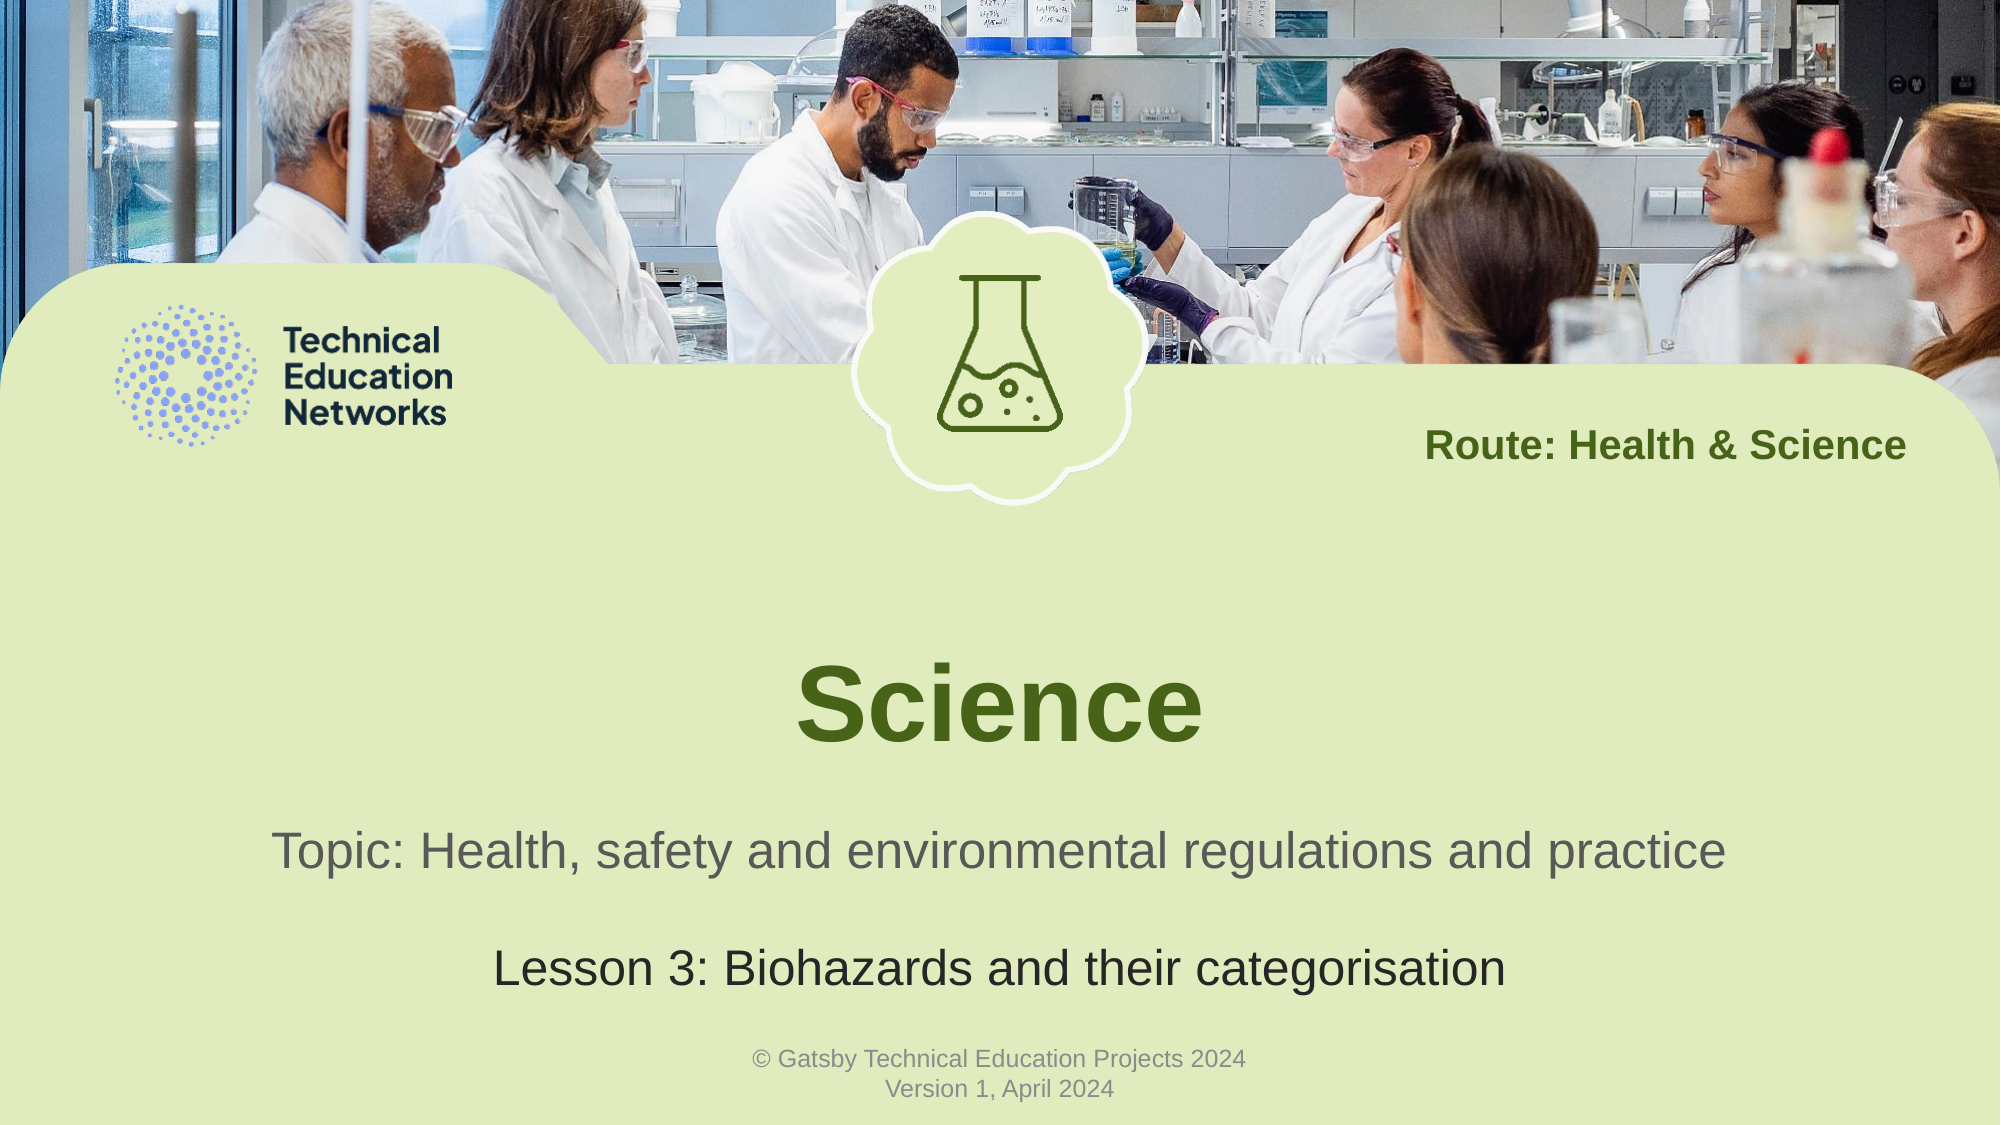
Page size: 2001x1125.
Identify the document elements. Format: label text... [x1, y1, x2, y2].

picture [0, 0, 2000, 1125]
list Route: Health & Science [999, 406, 1923, 494]
list Lesson 3: Biohazards and their categorisation [249, 922, 1750, 998]
subtitle Topic: Health, safety and environmental regulations and practice [249, 804, 1750, 900]
title Science [249, 629, 1750, 773]
